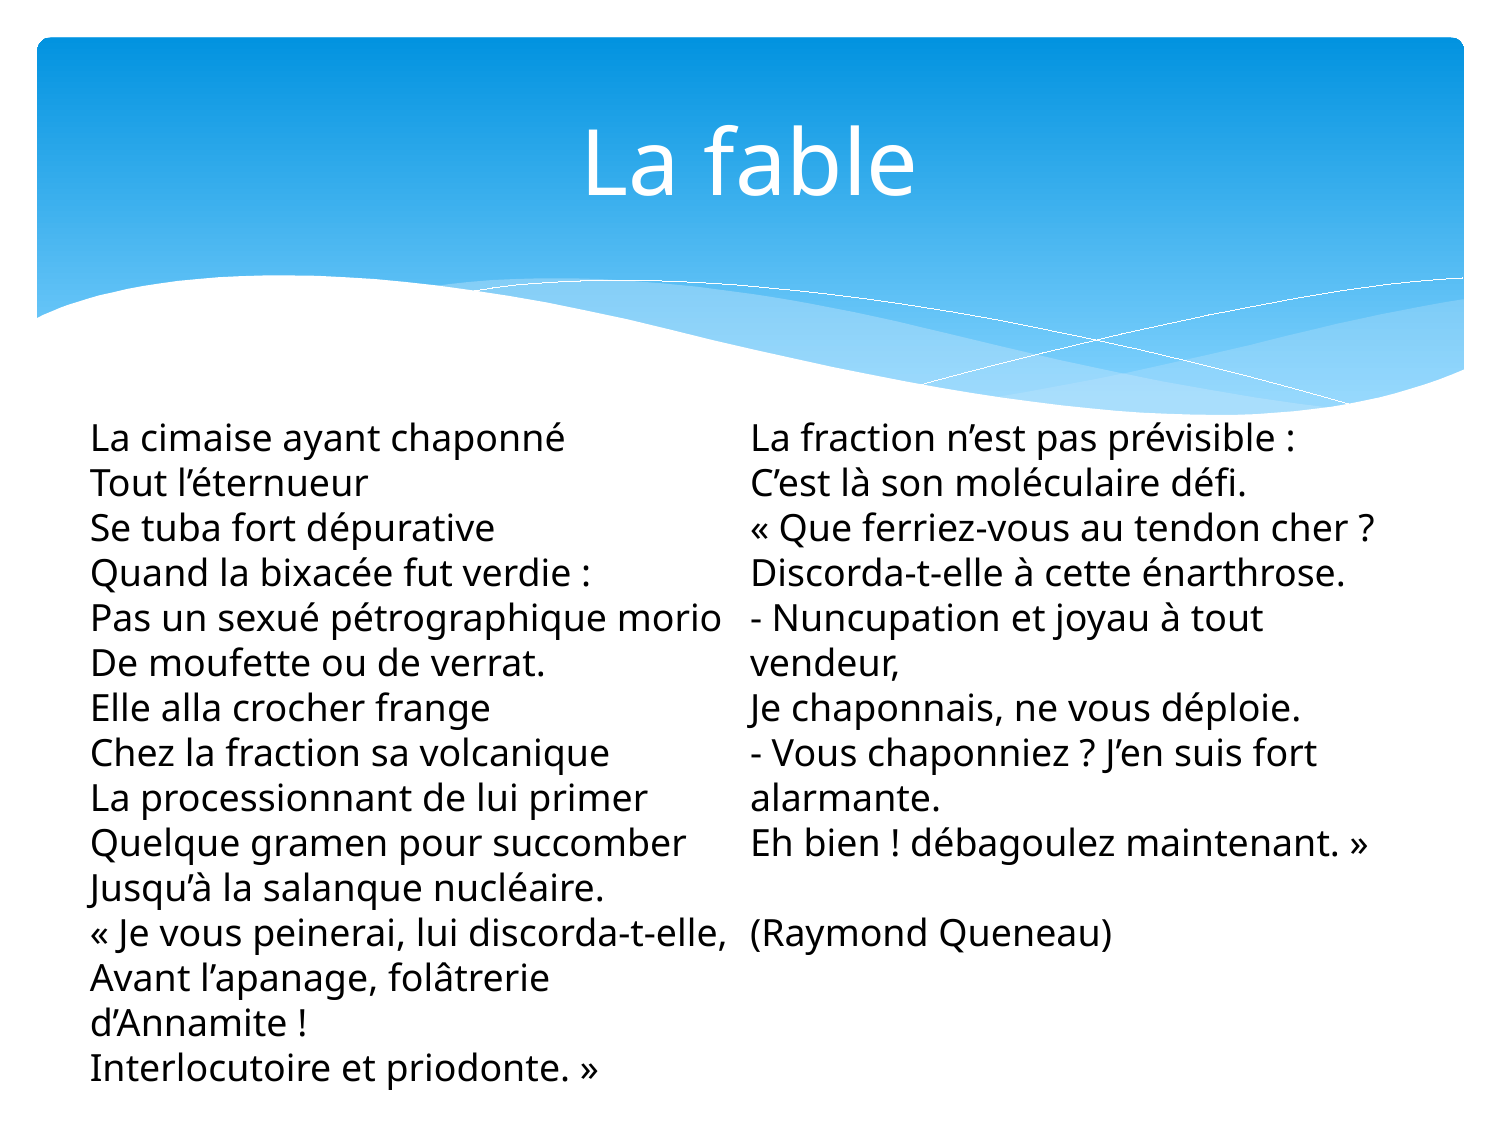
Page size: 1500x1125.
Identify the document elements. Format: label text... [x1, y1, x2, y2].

title La fable [75, 55, 1425, 261]
text_box La cimaise ayant chaponné Tout l’éternueur Se tuba fort dépurative Quand la bixacée fut verdie : Pas un sexué pétrographique morio De moufette ou de verrat. Elle alla crocher frange Chez la fraction sa volcanique La processionnant de lui primer Quelque gramen pour succomber Jusqu’à la salanque nucléaire. « Je vous peinerai, lui discorda-t-elle, Avant l’apanage, folâtrerie d’Annamite ! Interlocutoire et priodonte. » La fraction n’est pas prévisible : C’est là son moléculaire défi. « Que ferriez-vous au tendon cher ? Discorda-t-elle à cette énarthrose. - Nuncupation et joyau à tout vendeur, Je chaponnais, ne vous déploie. - Vous chaponniez ? J’en suis fort alarmante. Eh bien ! débagoulez maintenant. » (Raymond Queneau) [74, 406, 1425, 1125]
